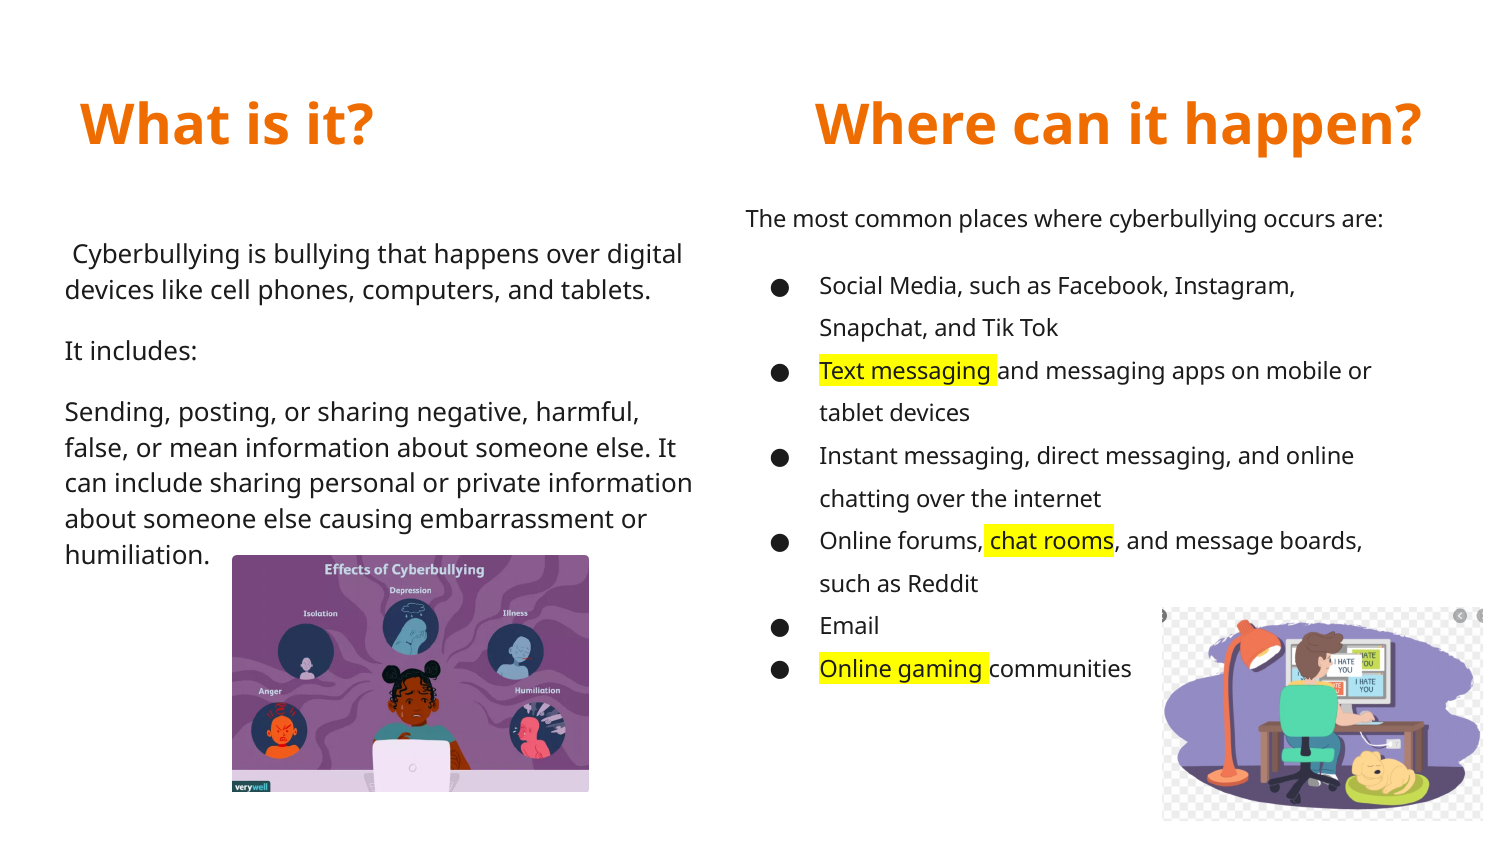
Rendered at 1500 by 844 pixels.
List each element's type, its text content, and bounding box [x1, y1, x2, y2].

list The most common places where cyberbullying occurs are: Social Media, such as Facebook, Instagram, Snapchat, and Tik Tok Text messaging and messaging apps on mobile or tablet devices Instant messaging, direct messaging, and online chatting over the internet Online forums, chat rooms, and message boards, such as Reddit Email Online gaming communities [730, 174, 1401, 737]
list Cyberbullying is bullying that happens over digital devices like cell phones, computers, and tablets. It includes: Sending, posting, or sharing negative, harmful, false, or mean information about someone else. It can include sharing personal or private information about someone else causing embarrassment or humiliation. [49, 213, 720, 750]
title What is it? Where can it happen? [51, 72, 1449, 189]
picture [228, 553, 589, 792]
picture [1162, 607, 1483, 821]
